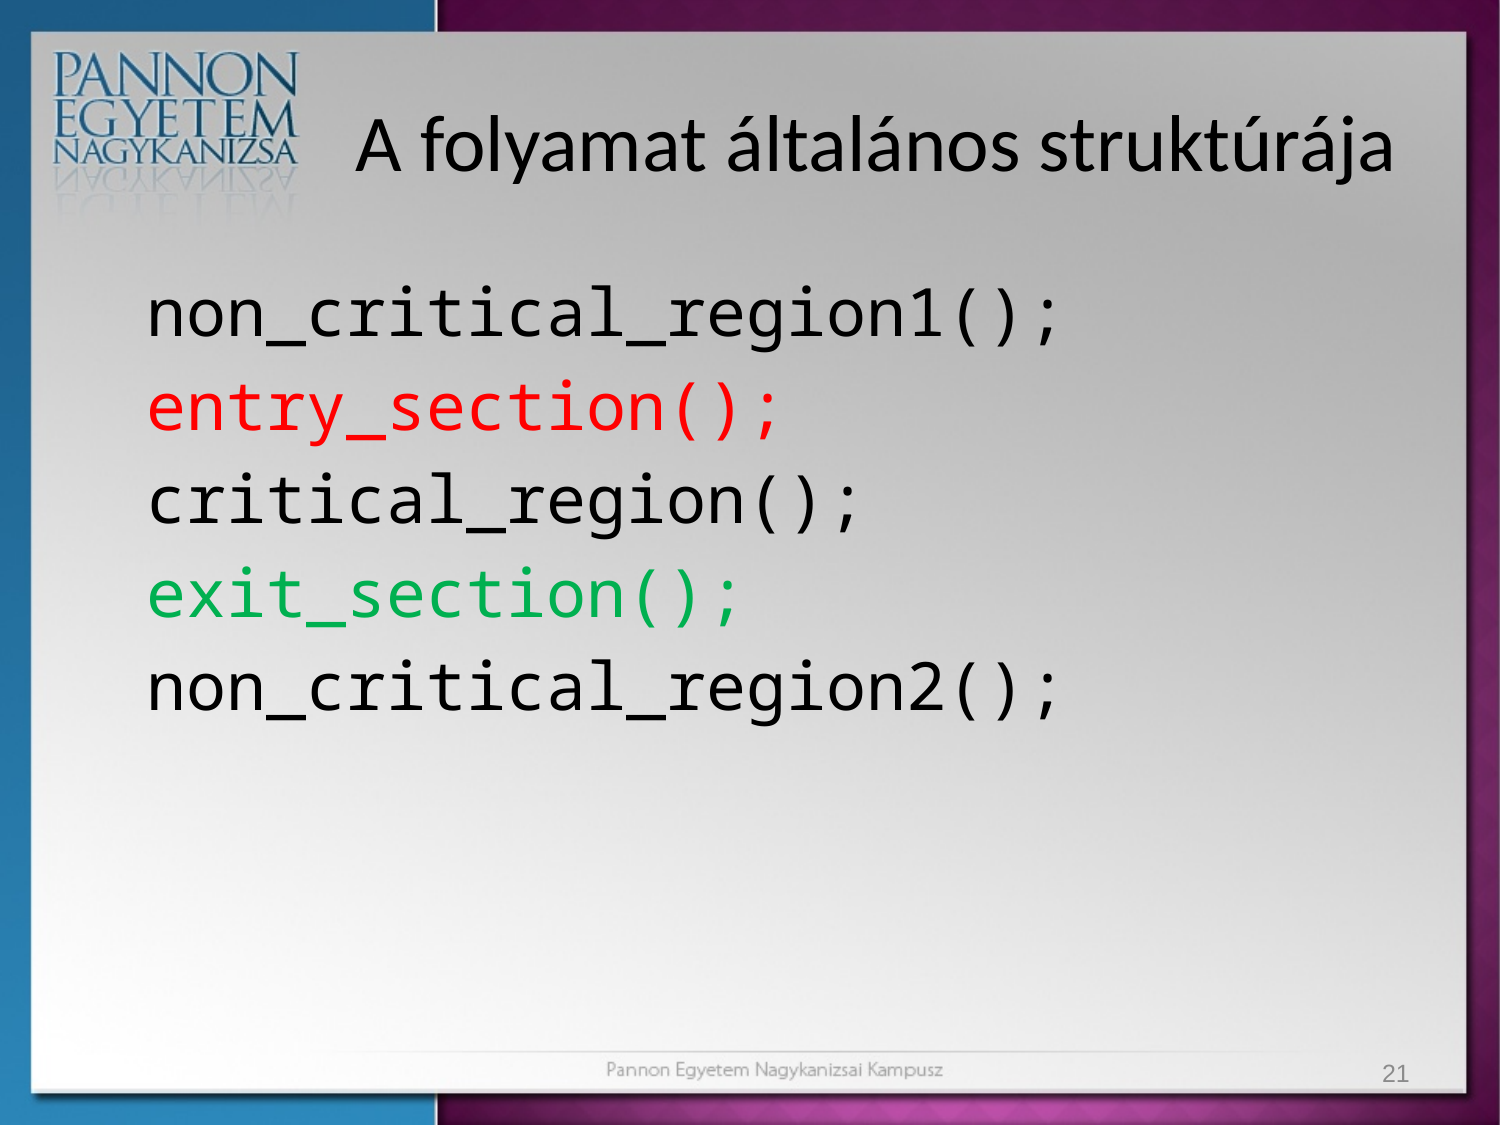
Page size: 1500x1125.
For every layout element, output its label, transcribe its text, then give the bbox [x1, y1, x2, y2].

list non_critical_region1(); entry_section(); critical_region(); exit_section(); non_critical_region2(); [75, 262, 1425, 1038]
picture [0, 0, 1500, 1125]
slide_number 21 [1074, 1042, 1425, 1103]
title A folyamat általános struktúrája [328, 45, 1425, 233]
